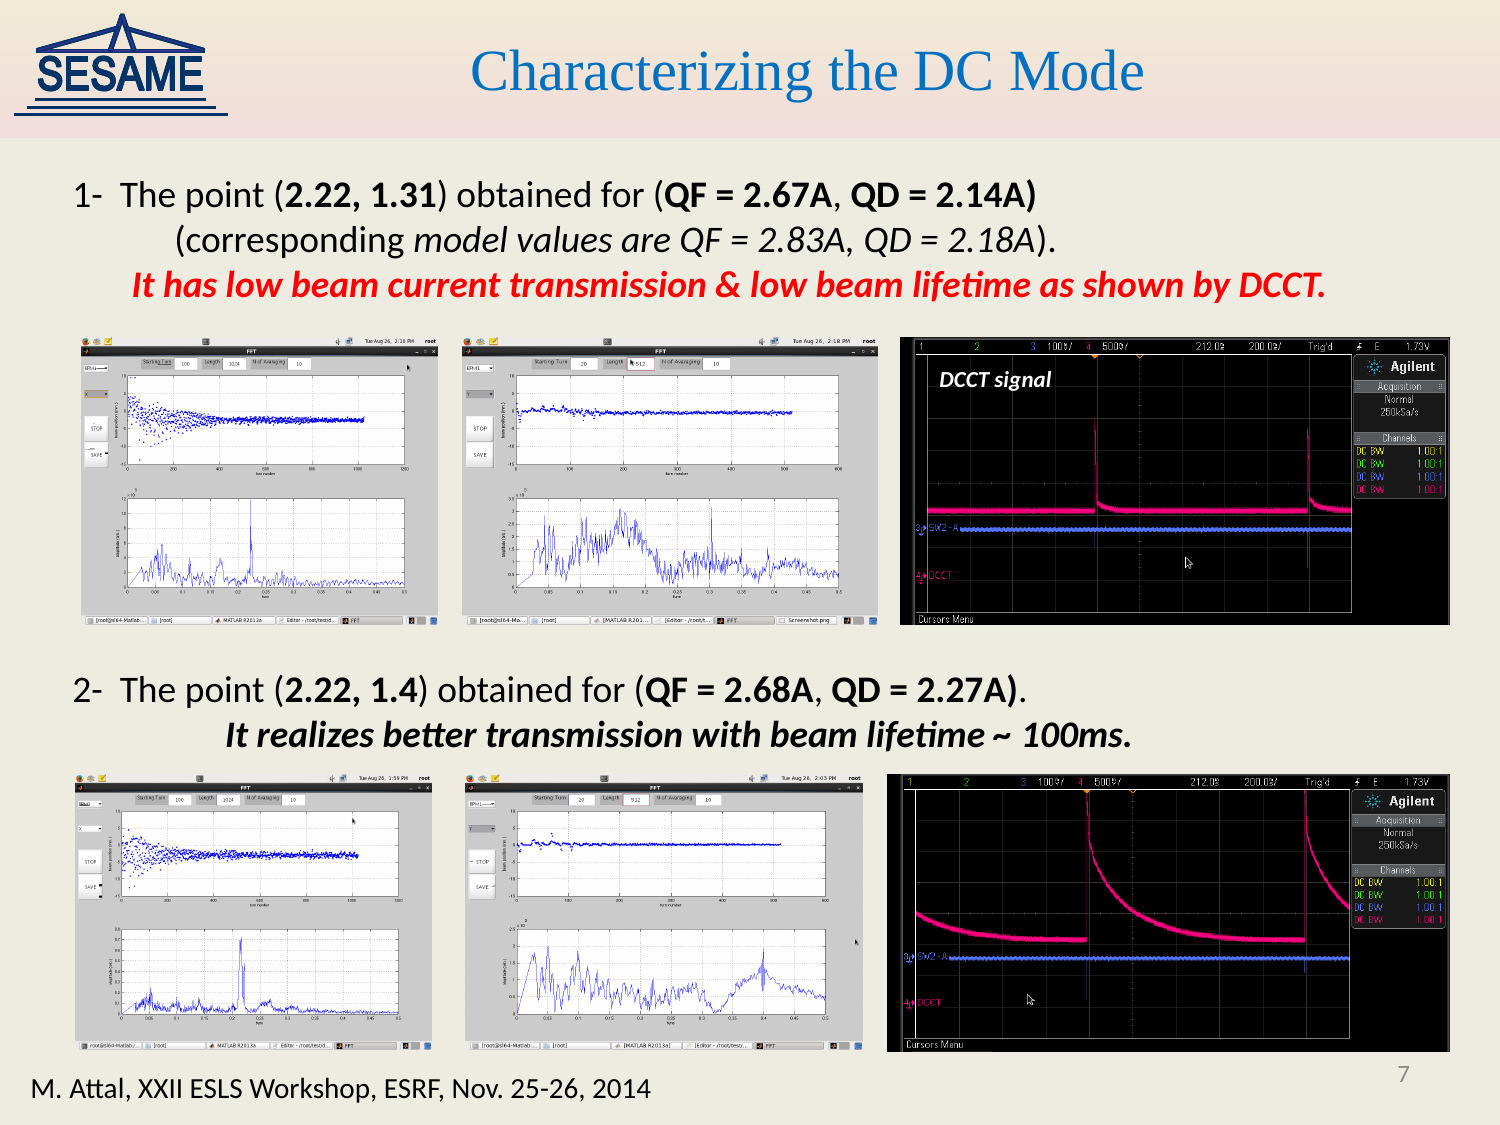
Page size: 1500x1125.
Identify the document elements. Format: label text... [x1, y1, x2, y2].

text_box M. Attal, XXII ESLS Workshop, ESRF, Nov. 25-26, 2014 [15, 1062, 667, 1113]
text_box Characterizing the DC Mode [455, 24, 1161, 110]
picture [464, 774, 863, 1051]
slide_number 7 [1074, 1060, 1425, 1103]
picture [462, 337, 878, 626]
picture [12, 12, 233, 119]
text_box [0, 0, 1500, 139]
picture [899, 337, 1451, 626]
picture [74, 774, 433, 1051]
text_box 1- The point (2.22, 1.31) obtained for (QF = 2.67A, QD = 2.14A) (corresponding model values are QF = 2.83A, QD = 2.18A). It has low beam current transmission & low beam lifetime as shown by DCCT. DCCT signal 2- The point (2.22, 1.4) obtained for (QF = 2.68A, QD = 2.27A). It realizes better transmission with beam lifetime ~ 100ms. [32, 162, 1344, 808]
picture [80, 337, 438, 626]
picture [887, 774, 1451, 1052]
